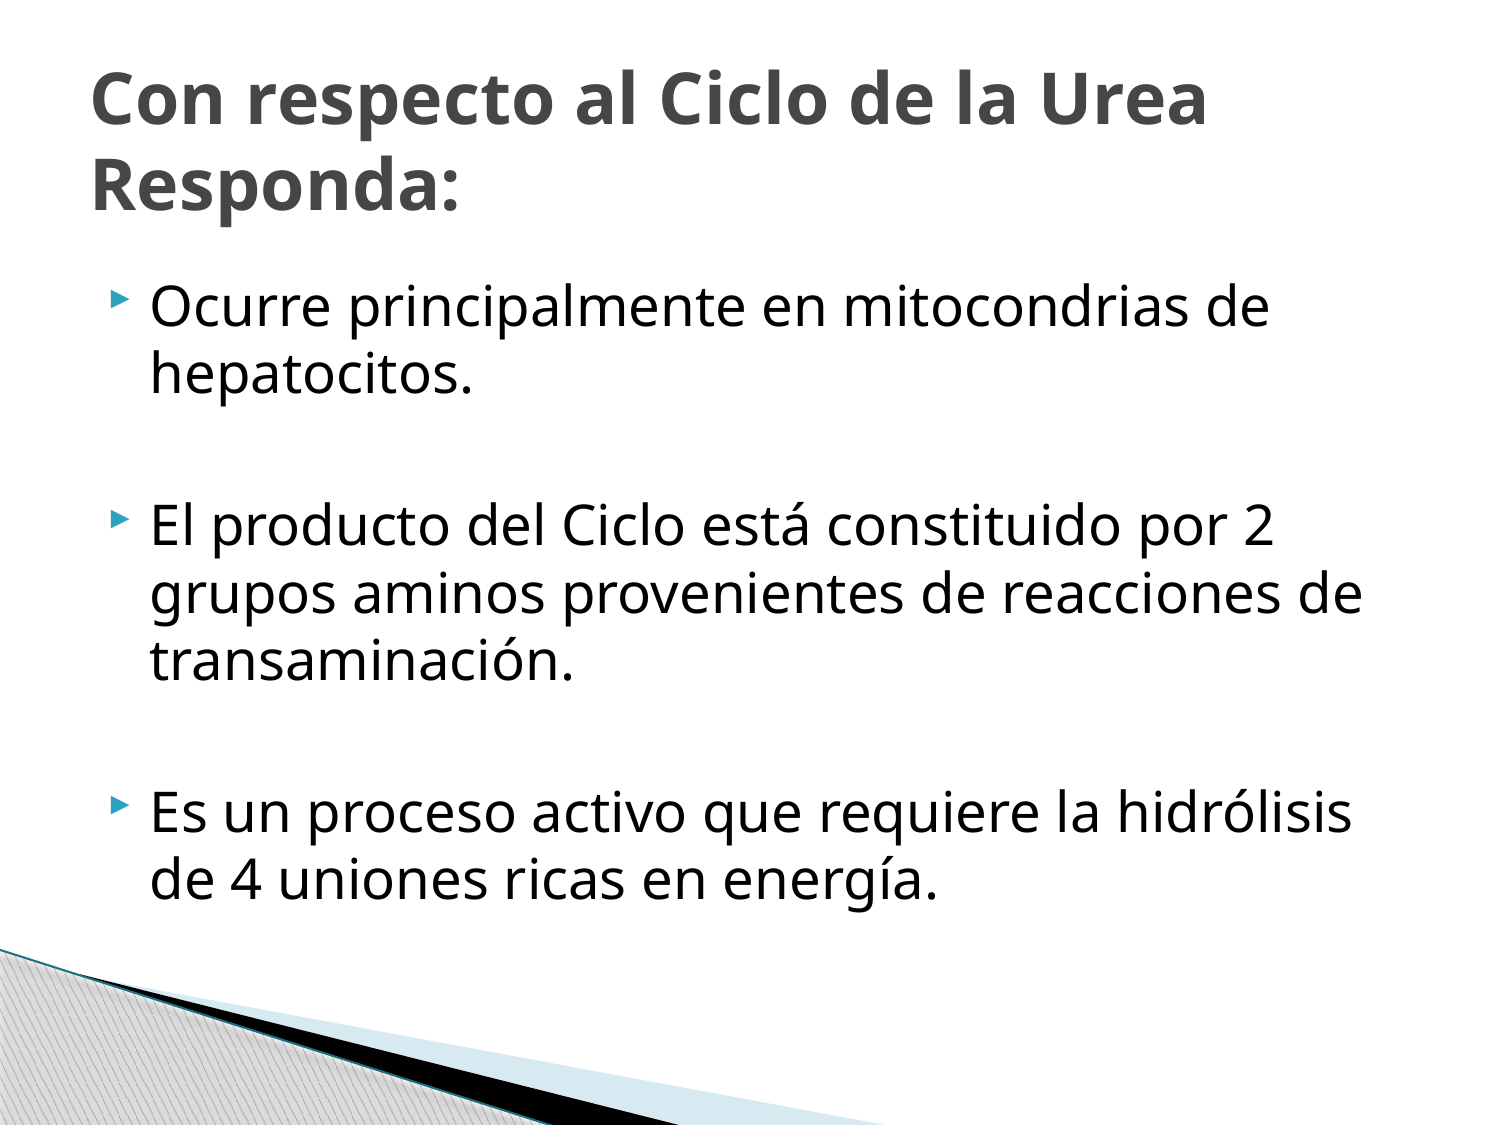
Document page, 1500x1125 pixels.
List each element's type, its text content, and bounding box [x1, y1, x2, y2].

list Ocurre principalmente en mitocondrias de hepatocitos. El producto del Ciclo está constituido por 2 grupos aminos provenientes de reacciones de transaminación. Es un proceso activo que requiere la hidrólisis de 4 uniones ricas en energía. [75, 262, 1426, 1067]
title Con respecto al Ciclo de la Urea Responda: [75, 45, 1425, 233]
